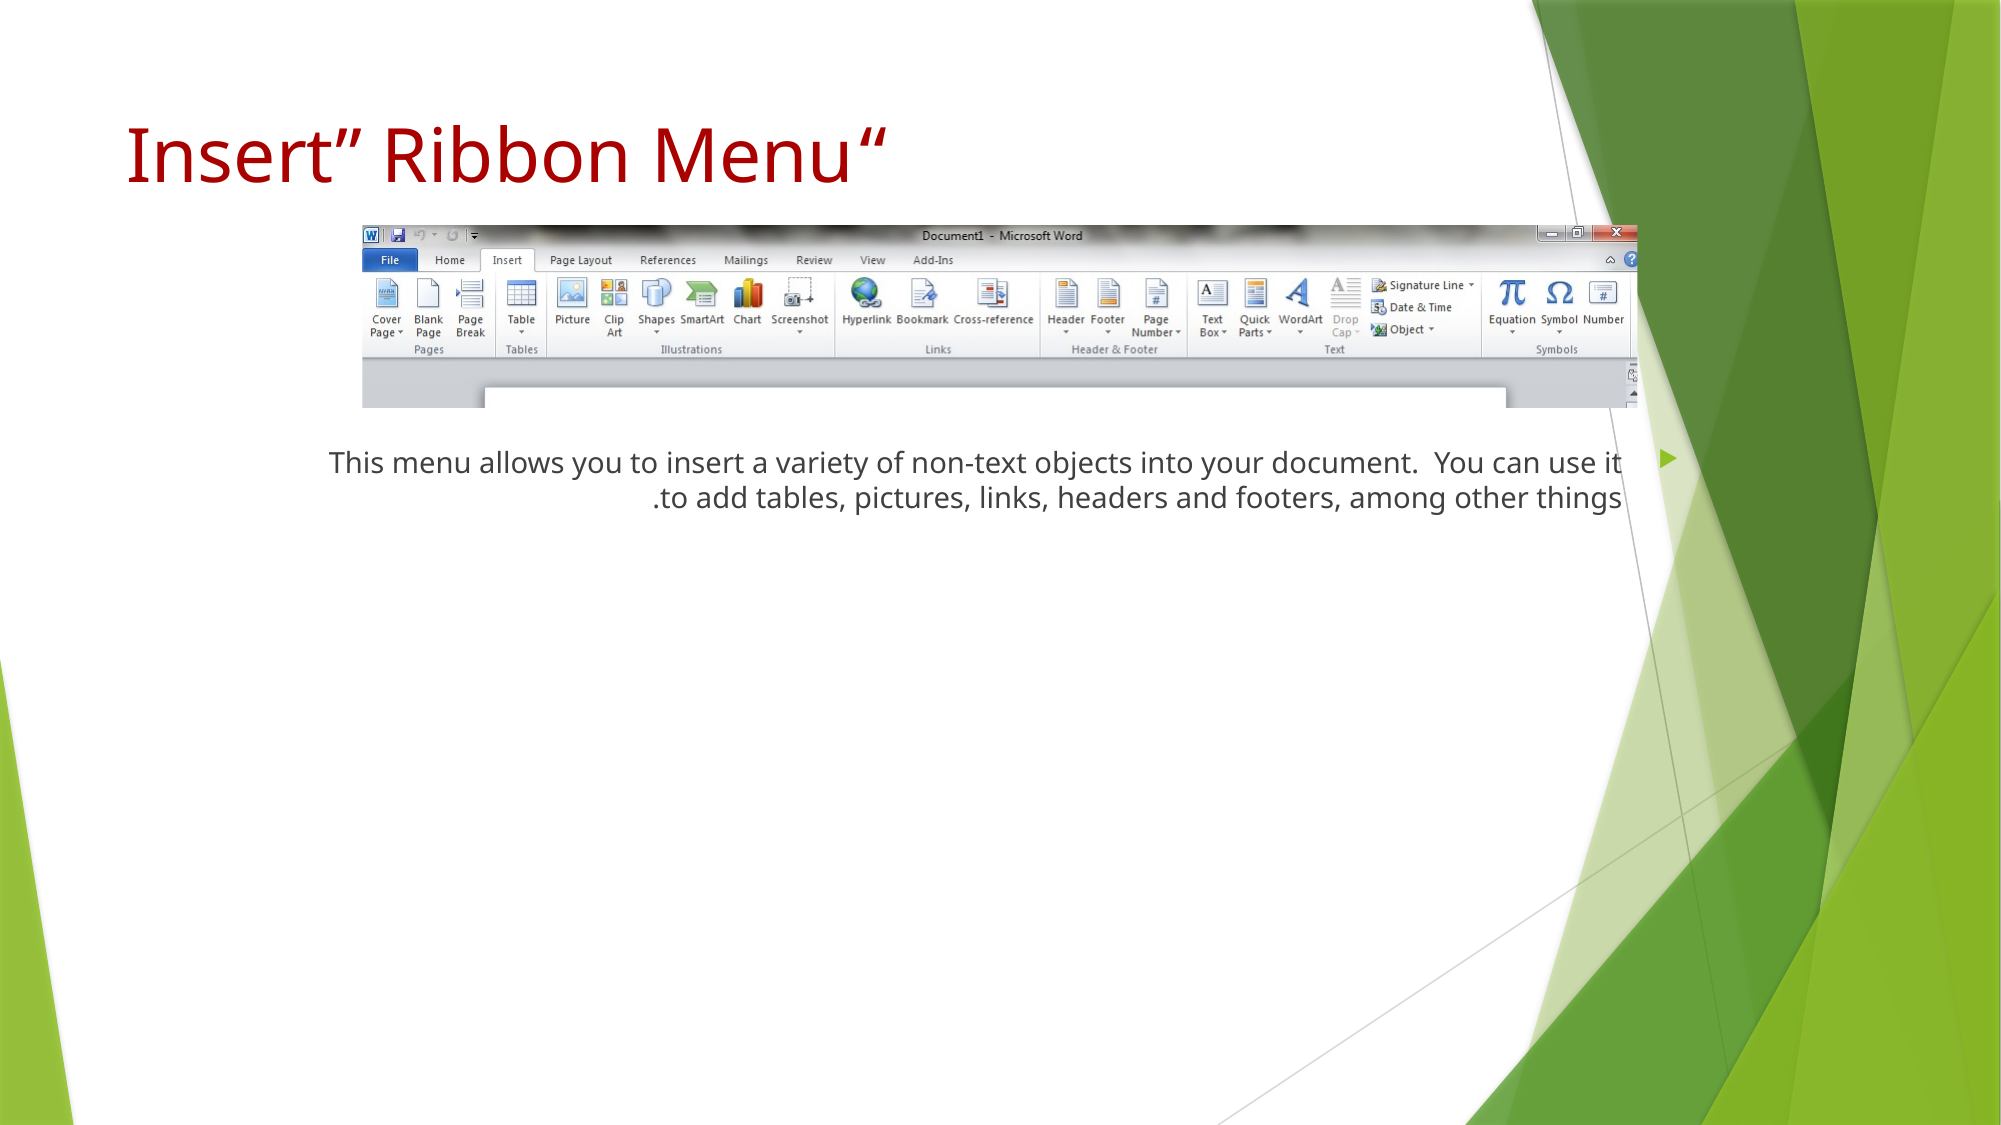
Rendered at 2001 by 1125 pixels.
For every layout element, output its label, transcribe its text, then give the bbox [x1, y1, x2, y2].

list This menu allows you to insert a variety of non-text objects into your document. You can use it to add tables, pictures, links, headers and footers, among other things. [299, 437, 1695, 1013]
title “Insert” Ribbon Menu [111, 99, 1522, 317]
picture [361, 224, 1638, 408]
